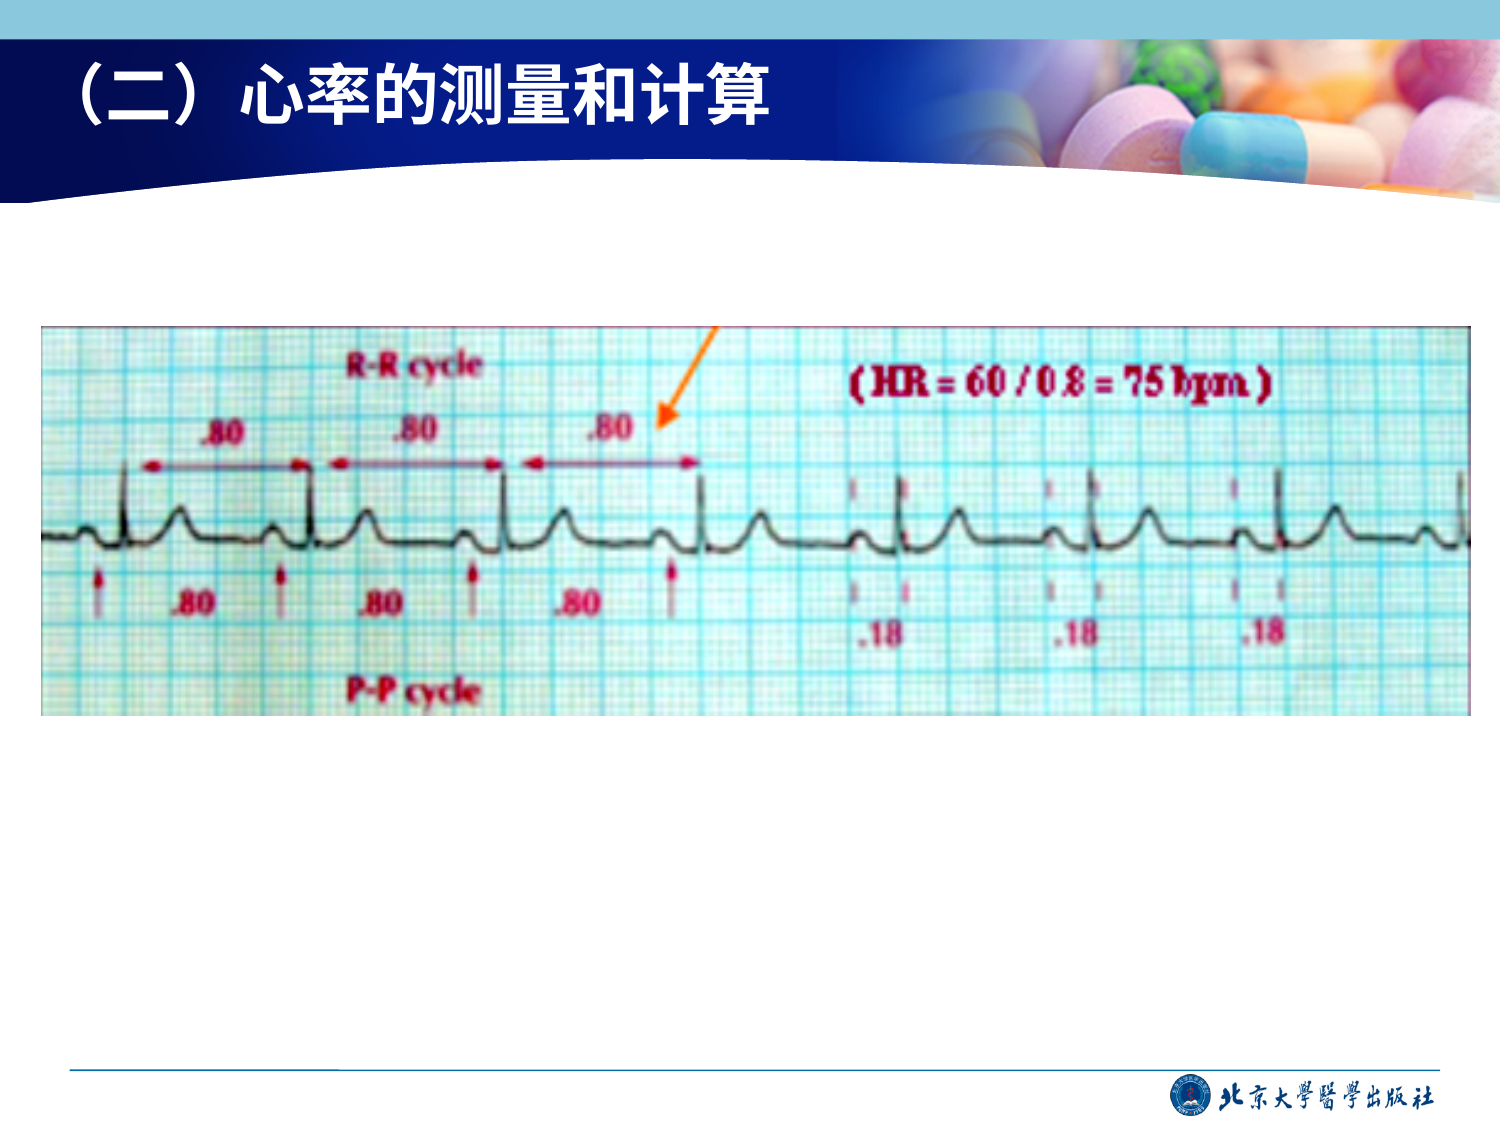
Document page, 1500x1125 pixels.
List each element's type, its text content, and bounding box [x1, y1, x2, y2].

title （二）心率的测量和计算 [23, 46, 1349, 140]
picture [1170, 1074, 1436, 1118]
picture [0, 40, 1500, 203]
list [40, 326, 1471, 717]
